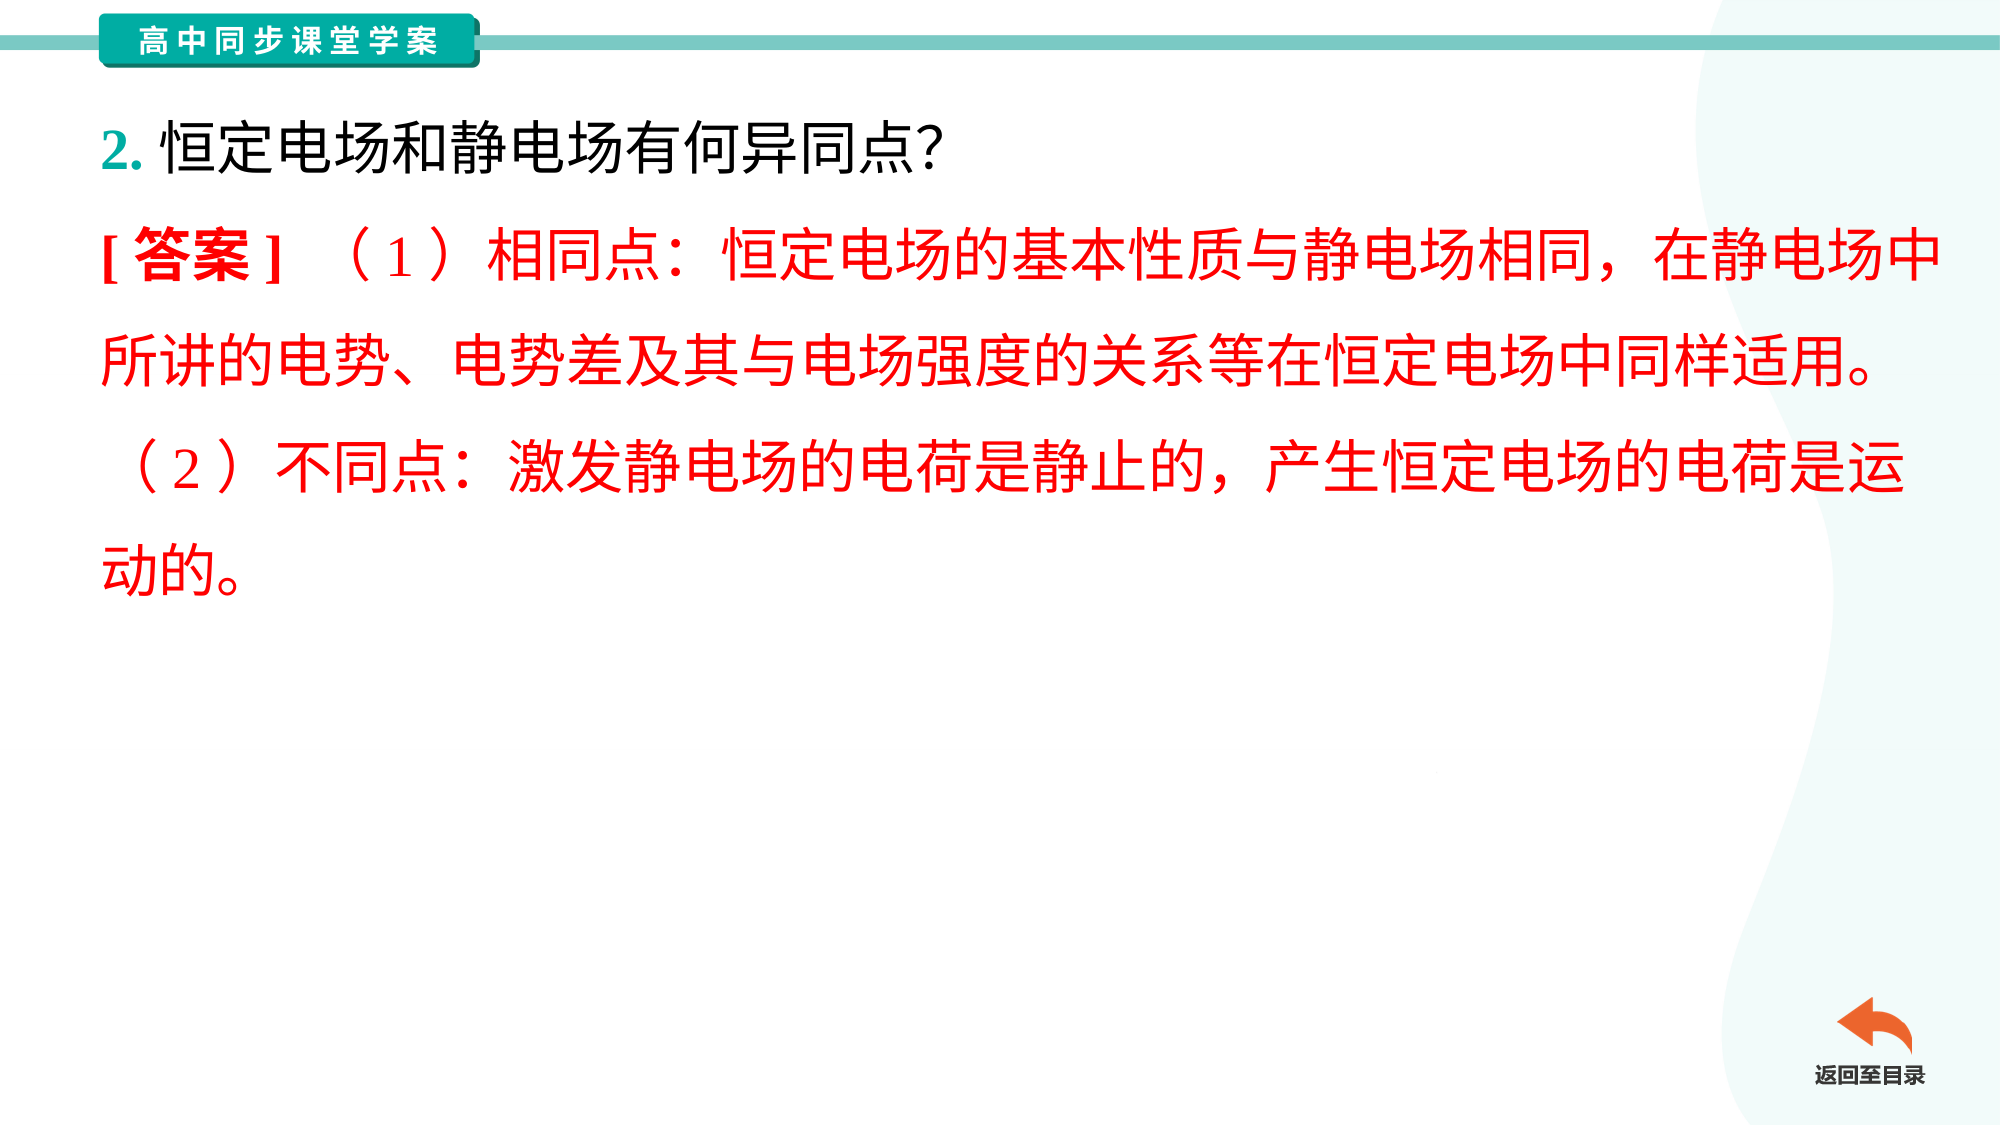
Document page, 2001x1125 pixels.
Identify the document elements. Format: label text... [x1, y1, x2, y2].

text_box [答案] （1）相同点：恒定电场的基本性质与静电场相同，在静电场中 所讲的电势、电势差及其与电场强度的关系等在恒定电场中同样适用。 （2）不同点：激发静电场的电荷是静止的，产生恒定电场的电荷是运 动的。 [100, 181, 1899, 594]
picture [0, 0, 2000, 1125]
text_box 2.恒定电场和静电场有何异同点？ [100, 76, 1899, 170]
